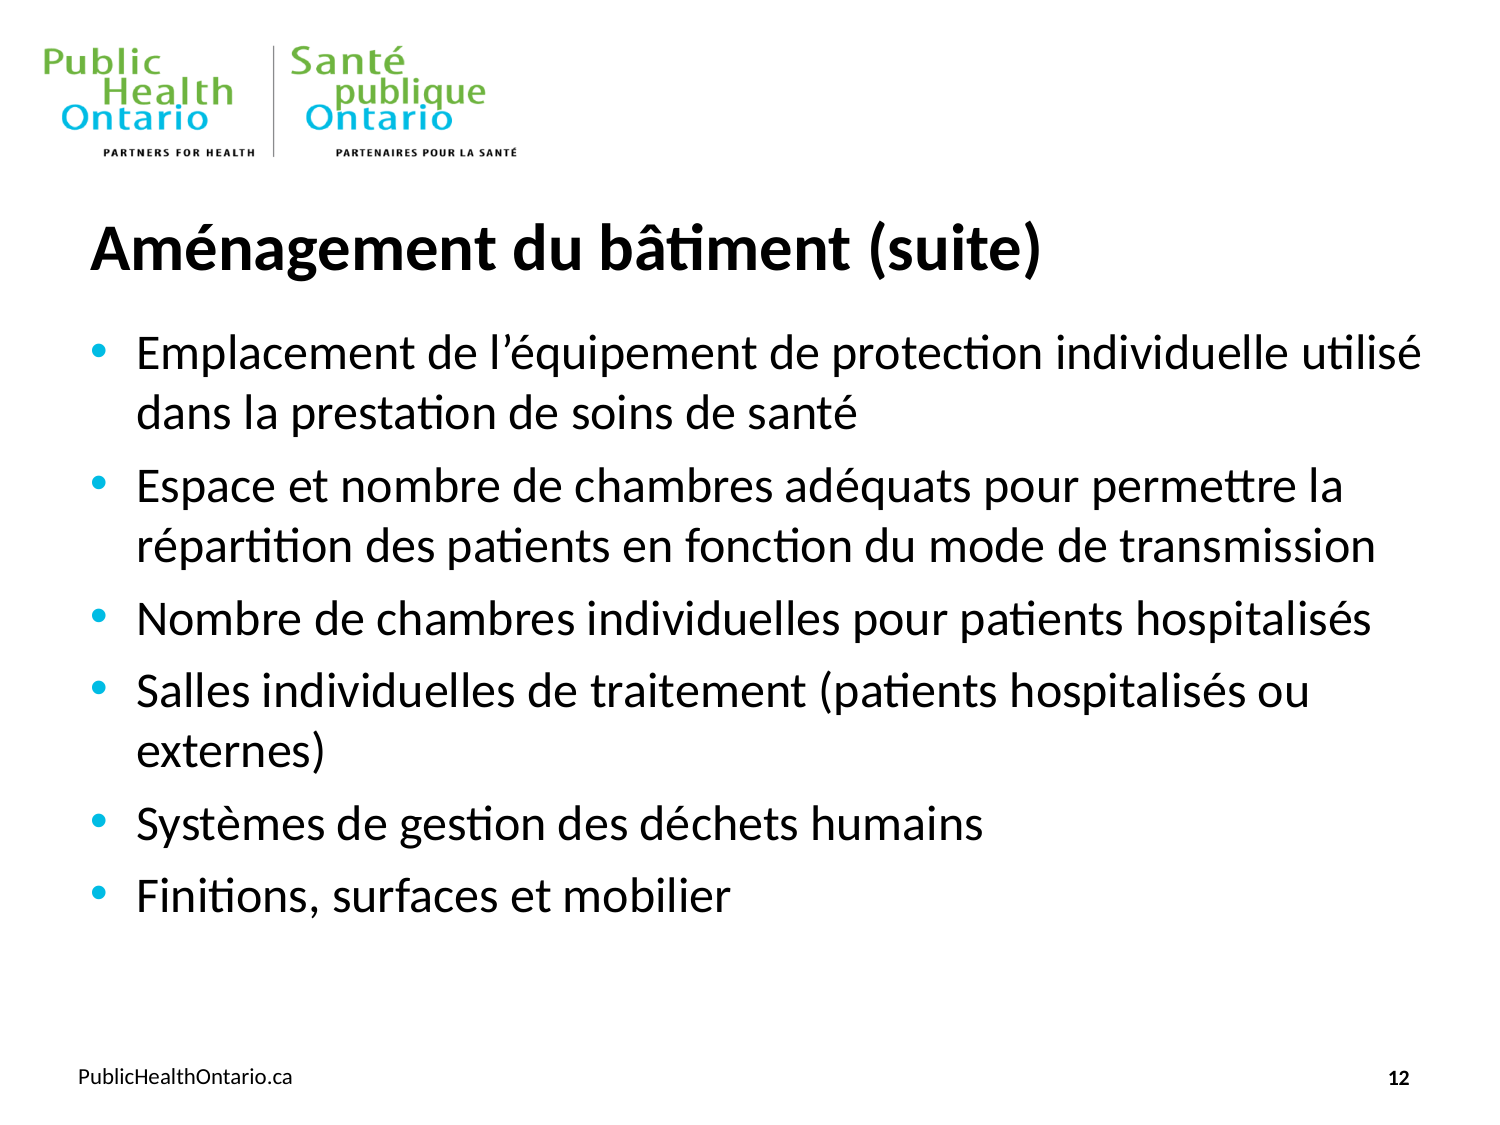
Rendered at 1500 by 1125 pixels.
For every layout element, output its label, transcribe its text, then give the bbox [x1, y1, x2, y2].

list Emplacement de l’équipement de protection individuelle utilisé dans la prestation de soins de santé Espace et nombre de chambres adéquats pour permettre la répartition des patients en fonction du mode de transmission Nombre de chambres individuelles pour patients hospitalisés Salles individuelles de traitement (patients hospitalisés ou externes) Systèmes de gestion des déchets humains Finitions, surfaces et mobilier [75, 312, 1450, 1038]
picture [37, 37, 525, 165]
text_box [897, 225, 928, 287]
title Aménagement du bâtiment (suite) [75, 187, 1425, 300]
slide_number 12 [1287, 1057, 1425, 1096]
